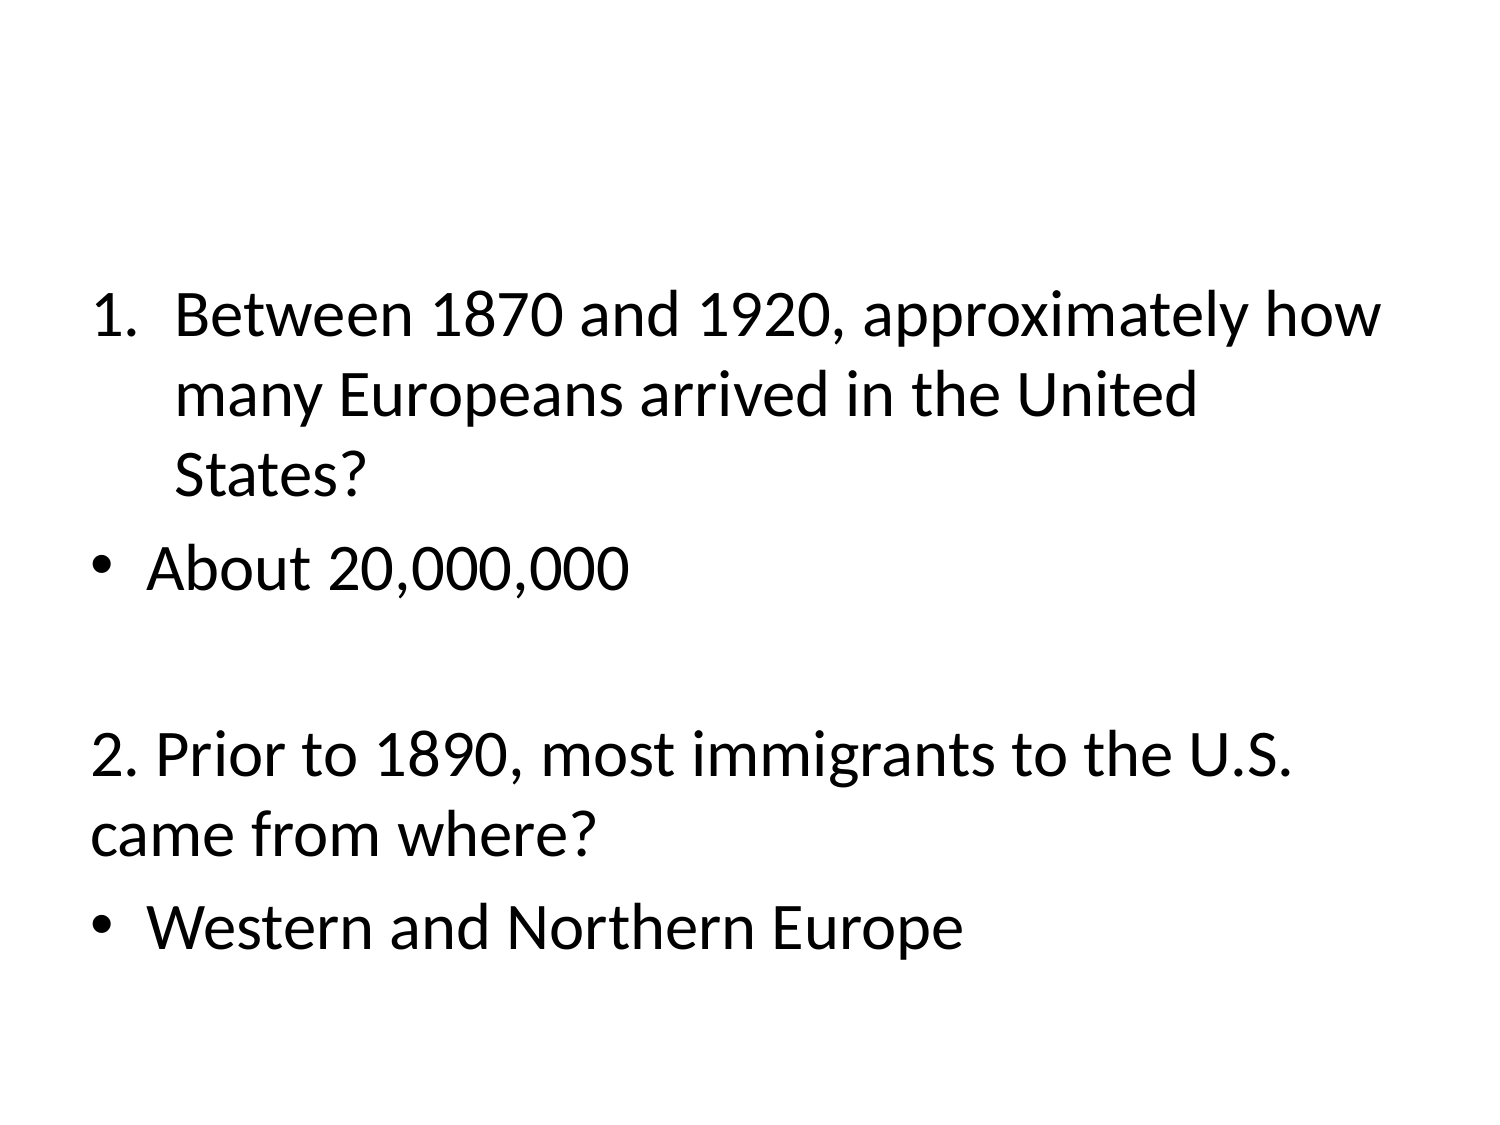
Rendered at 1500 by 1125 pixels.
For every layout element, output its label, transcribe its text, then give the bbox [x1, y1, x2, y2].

list Between 1870 and 1920, approximately how many Europeans arrived in the United States? About 20,000,000 2. Prior to 1890, most immigrants to the U.S. came from where? Western and Northern Europe [75, 262, 1425, 1005]
